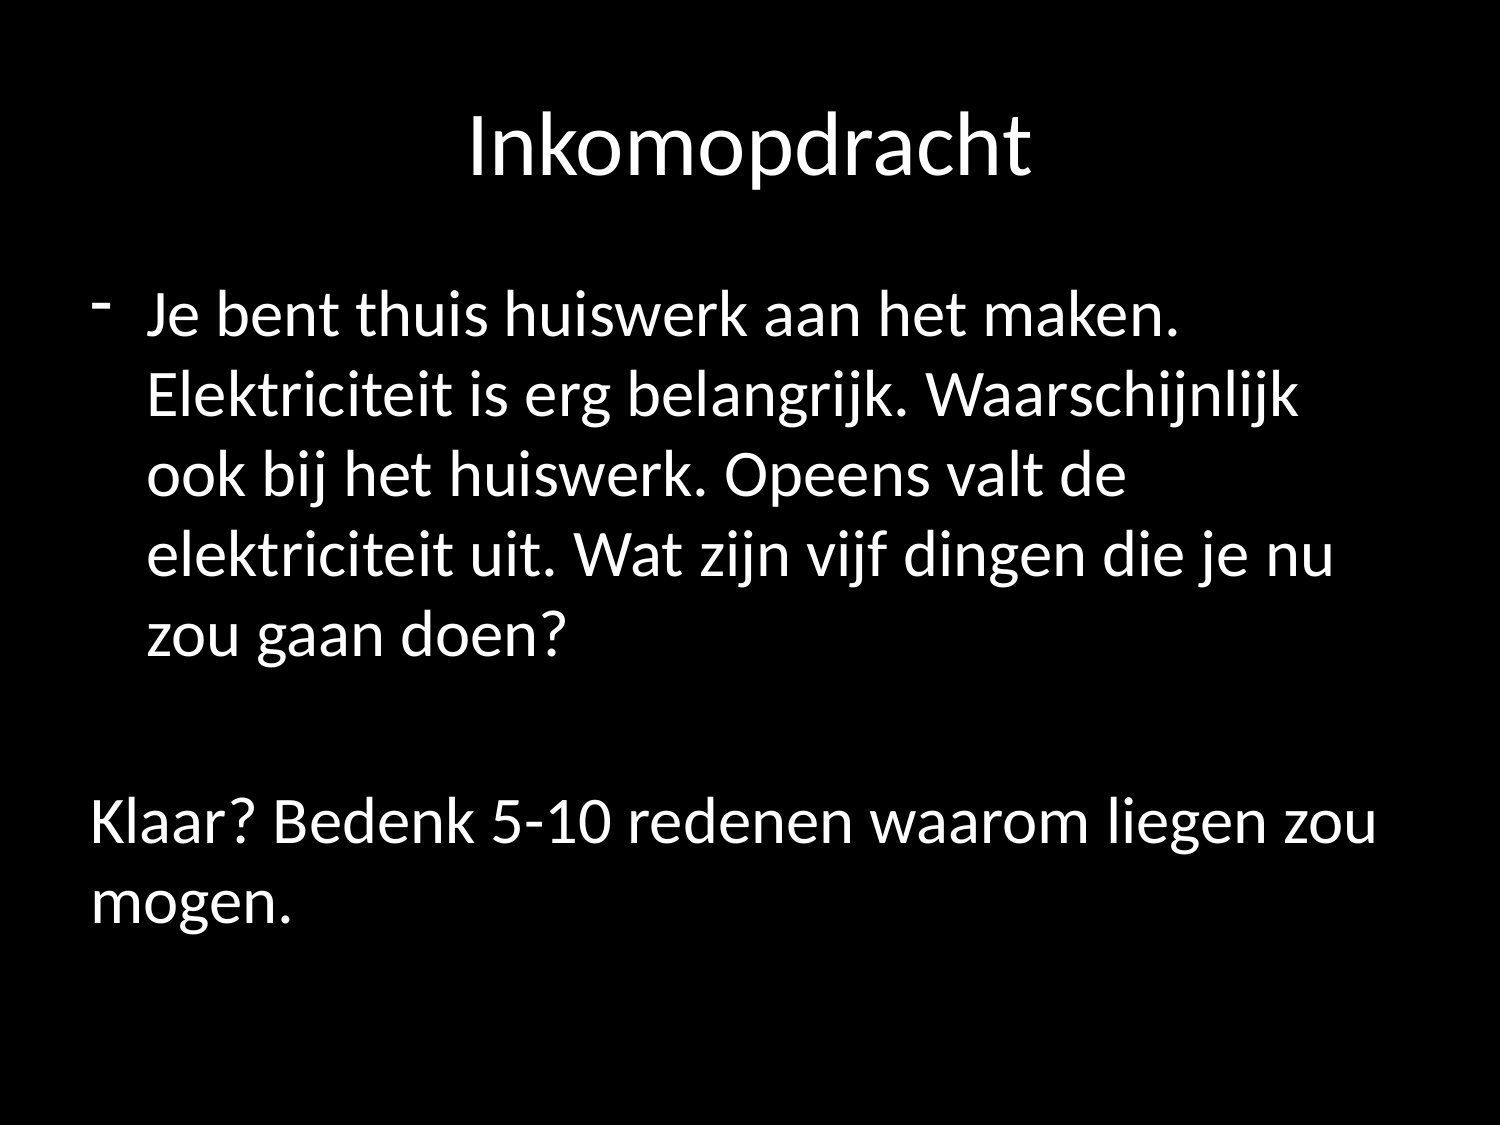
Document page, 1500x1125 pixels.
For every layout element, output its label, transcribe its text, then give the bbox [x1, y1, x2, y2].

title Inkomopdracht [75, 45, 1425, 233]
list Je bent thuis huiswerk aan het maken. Elektriciteit is erg belangrijk. Waarschijnlijk ook bij het huiswerk. Opeens valt de elektriciteit uit. Wat zijn vijf dingen die je nu zou gaan doen? Klaar? Bedenk 5-10 redenen waarom liegen zou mogen. [75, 262, 1425, 1005]
